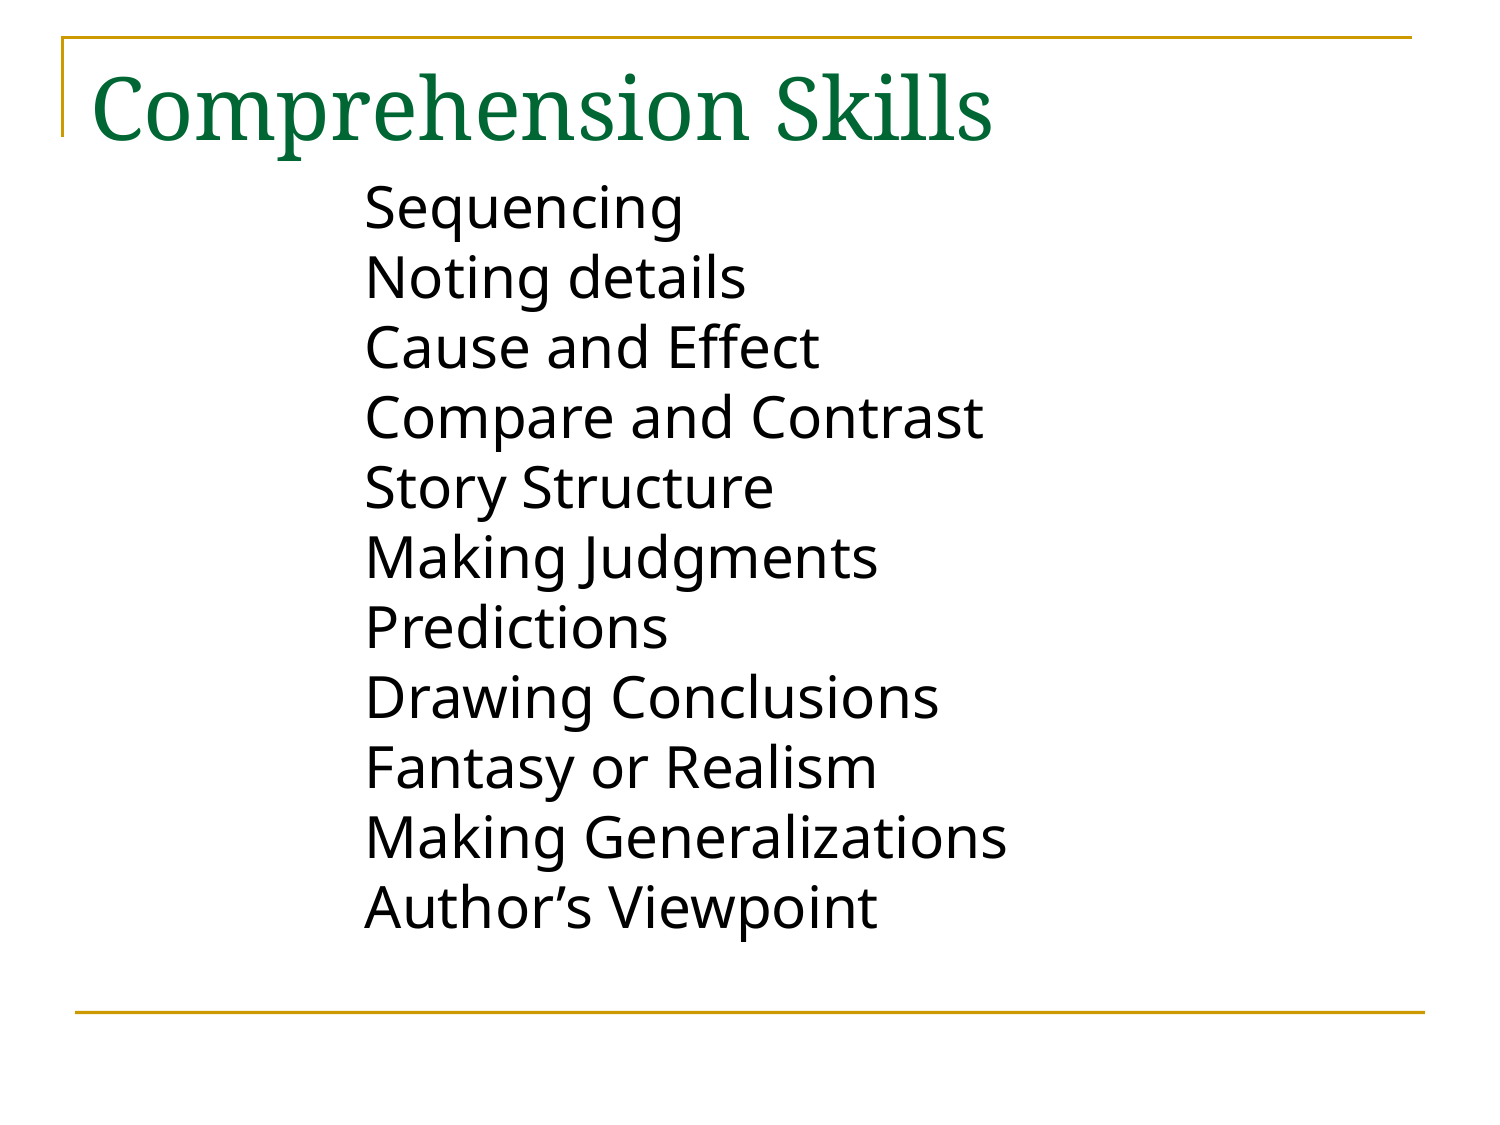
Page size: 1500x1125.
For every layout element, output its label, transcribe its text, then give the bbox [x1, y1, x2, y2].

text_box Sequencing Noting details Cause and Effect Compare and Contrast Story Structure Making Judgments Predictions Drawing Conclusions Fantasy or Realism Making Generalizations Author’s Viewpoint [350, 162, 1125, 948]
title Comprehension Skills [74, 45, 1426, 233]
